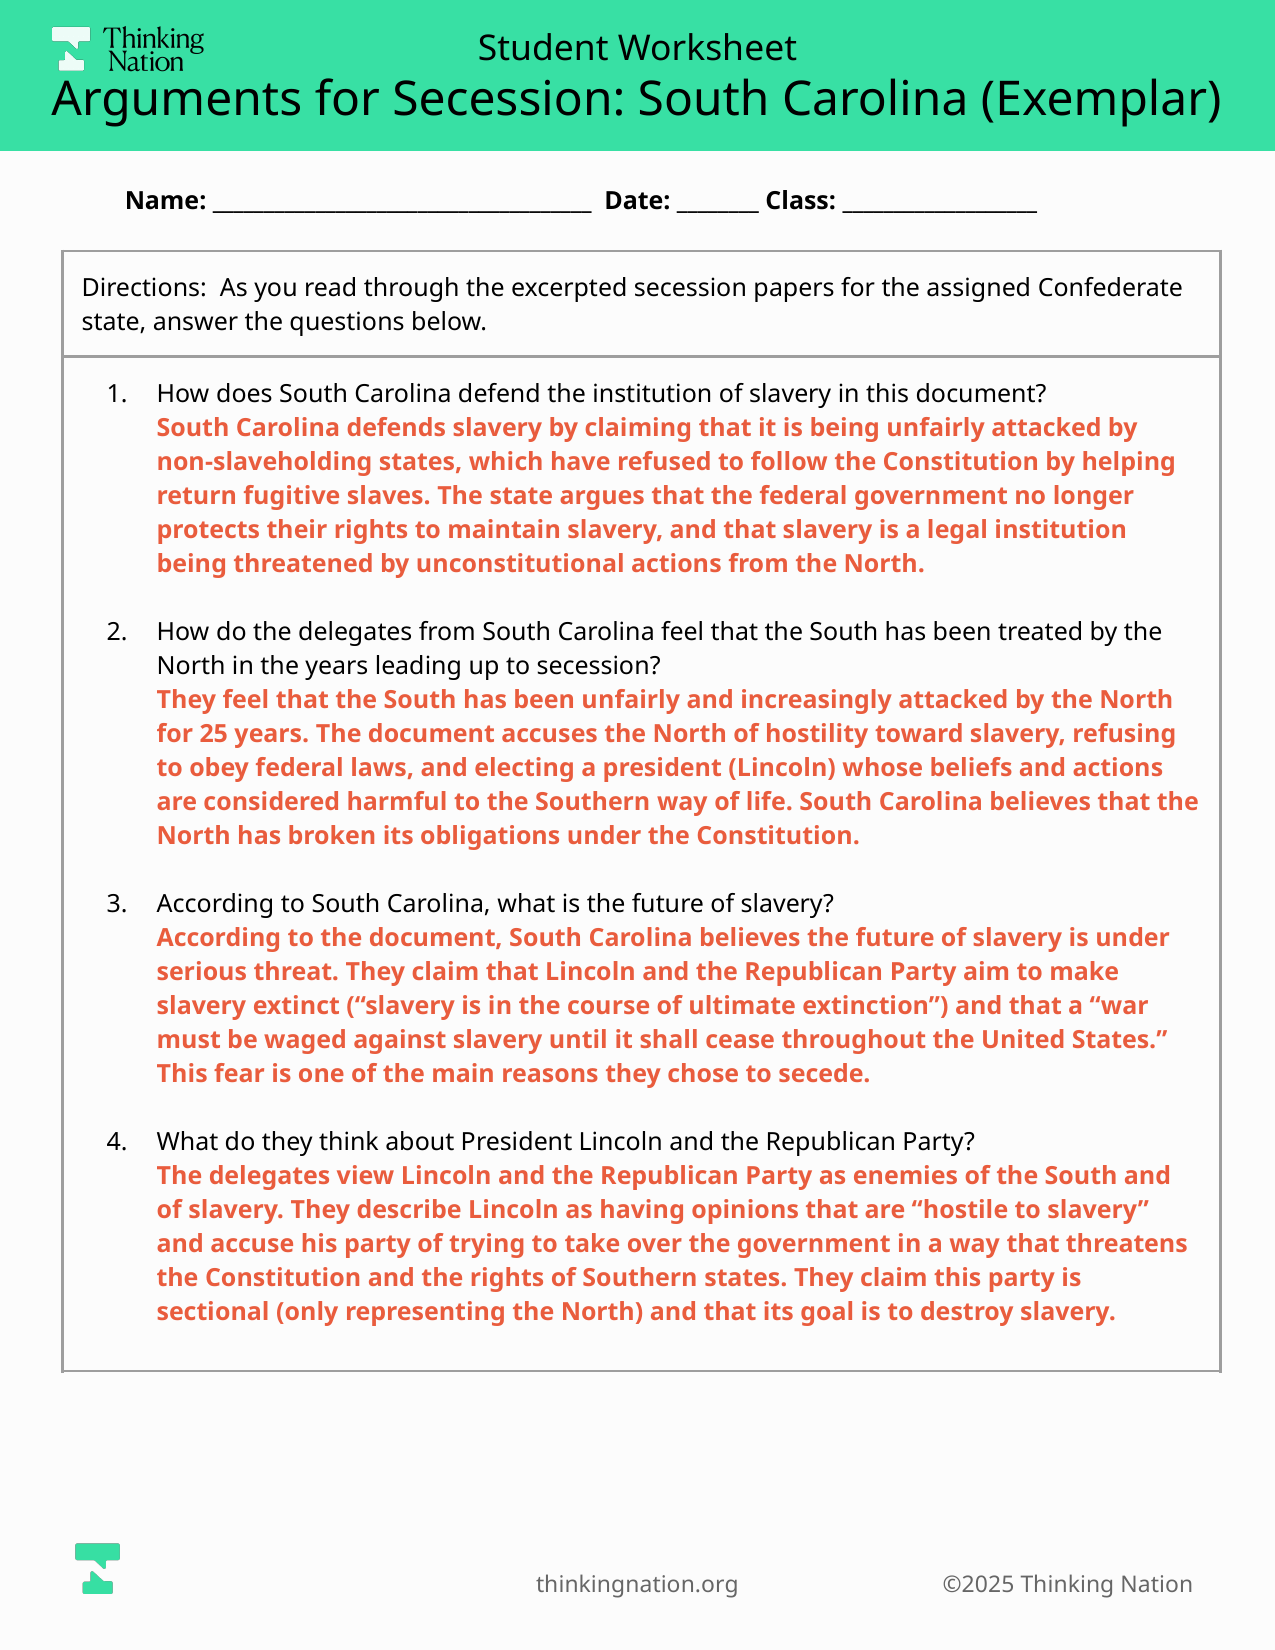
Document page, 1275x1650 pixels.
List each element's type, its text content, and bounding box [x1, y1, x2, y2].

table_cell How does South Carolina defend the institution of slavery in this document? South Carolina defends slavery by claiming that it is being unfairly attacked by non-slaveholding states, which have refused to follow the Constitution by helping return fugitive slaves. The state argues that the federal government no longer protects their rights to maintain slavery, and that slavery is a legal institution being threatened by unconstitutional actions from the North. How do the delegates from South Carolina feel that the South has been treated by the North in the years leading up to secession? They feel that the South has been unfairly and increasingly attacked by the North for 25 years. The document accuses the North of hostility toward slavery, refusing to obey federal laws, and electing a president (Lincoln) whose beliefs and actions are considered harmful to the Southern way of life. South Carolina believes that the North has broken its obligations under the Constitution. According to South Carolina, what is the future of slavery? According to the document, South Carolina believes the future of slavery is under serious threat. They claim that Lincoln and the Republican Party aim to make slavery extinct (“slavery is in the course of ultimate extinction”) and that a “war must be waged against slavery until it shall cease throughout the United States.” This fear is one of the main reasons they chose to secede. What do they think about President Lincoln and the Republican Party? The delegates view Lincoln and the Republican Party as enemies of the South and of slavery. They describe Lincoln as having opinions that are “hostile to slavery” and accuse his party of trying to take over the government in a way that threatens the Constitution and the rights of Southern states. They claim this party is sectional (only representing the North) and that its goal is to destroy slavery. [64, 358, 1219, 1370]
picture [62, 1533, 133, 1604]
text_box Student Worksheet Arguments for Secession: South Carolina (Exemplar) [0, 0, 1275, 151]
text_box ©2025 Thinking Nation [907, 1553, 1210, 1605]
picture [35, 12, 210, 85]
table_header Directions: As you read through the excerpted secession papers for the assigned Confederate state, answer the questions below. [64, 252, 1219, 355]
text_box thinkingnation.org [486, 1553, 789, 1605]
text_box Name: _____________________________________ Date: ________ Class: ___________________ [109, 169, 1165, 237]
